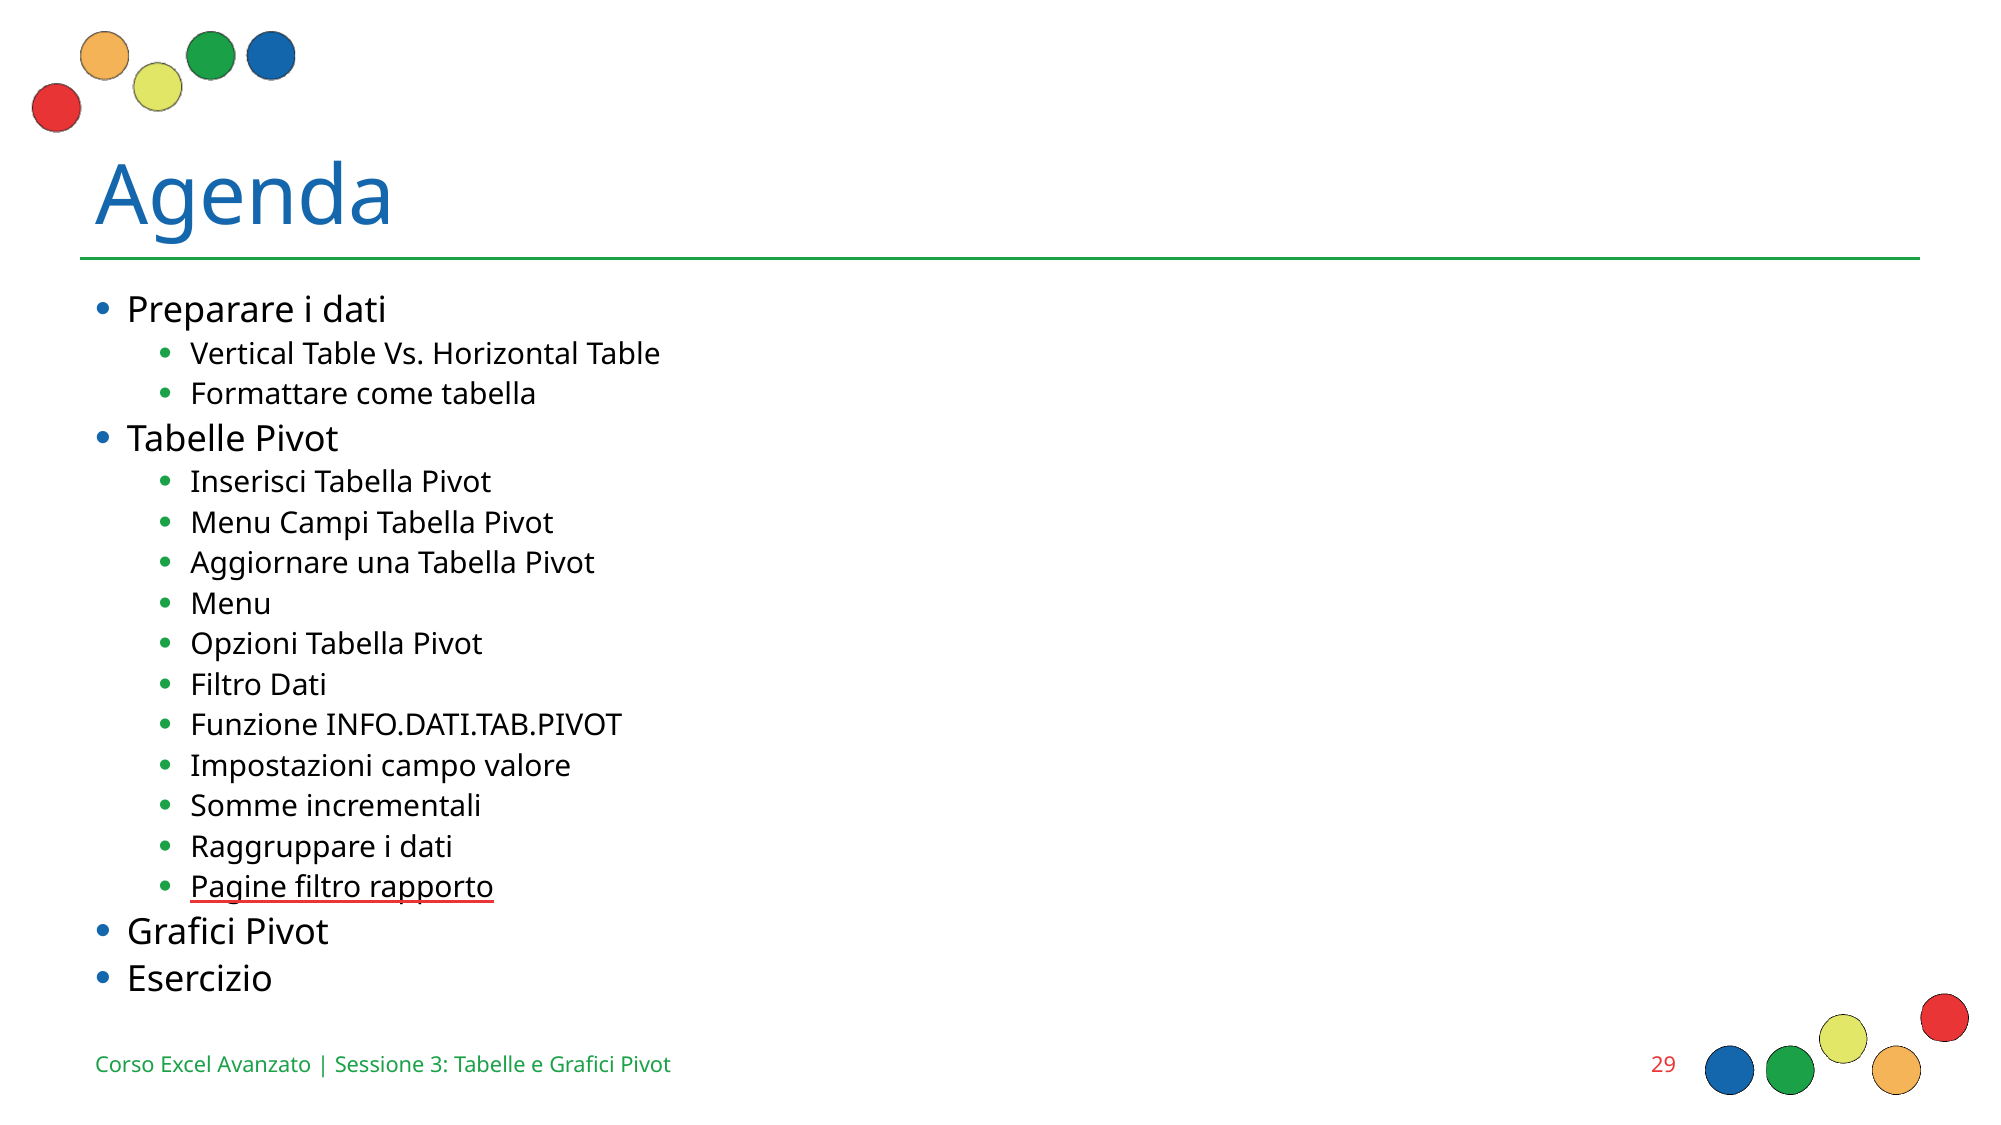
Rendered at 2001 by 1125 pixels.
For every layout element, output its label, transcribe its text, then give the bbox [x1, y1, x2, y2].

slide_number 29 [1583, 1035, 1692, 1096]
footer Corso Excel Avanzato | Sessione 3: Tabelle e Grafici Pivot [80, 1035, 1571, 1096]
list Preparare i dati Vertical Table Vs. Horizontal Table Formattare come tabella Tabelle Pivot Inserisci Tabella Pivot Menu Campi Tabella Pivot Aggiornare una Tabella Pivot Menu Opzioni Tabella Pivot Filtro Dati Funzione INFO.DATI.TAB.PIVOT Impostazioni campo valore Somme incrementali Raggruppare i dati Pagine filtro rapporto Grafici Pivot Esercizio [80, 278, 1920, 1011]
title Agenda [80, 123, 1920, 259]
picture [1704, 990, 1971, 1096]
picture [29, 30, 295, 135]
